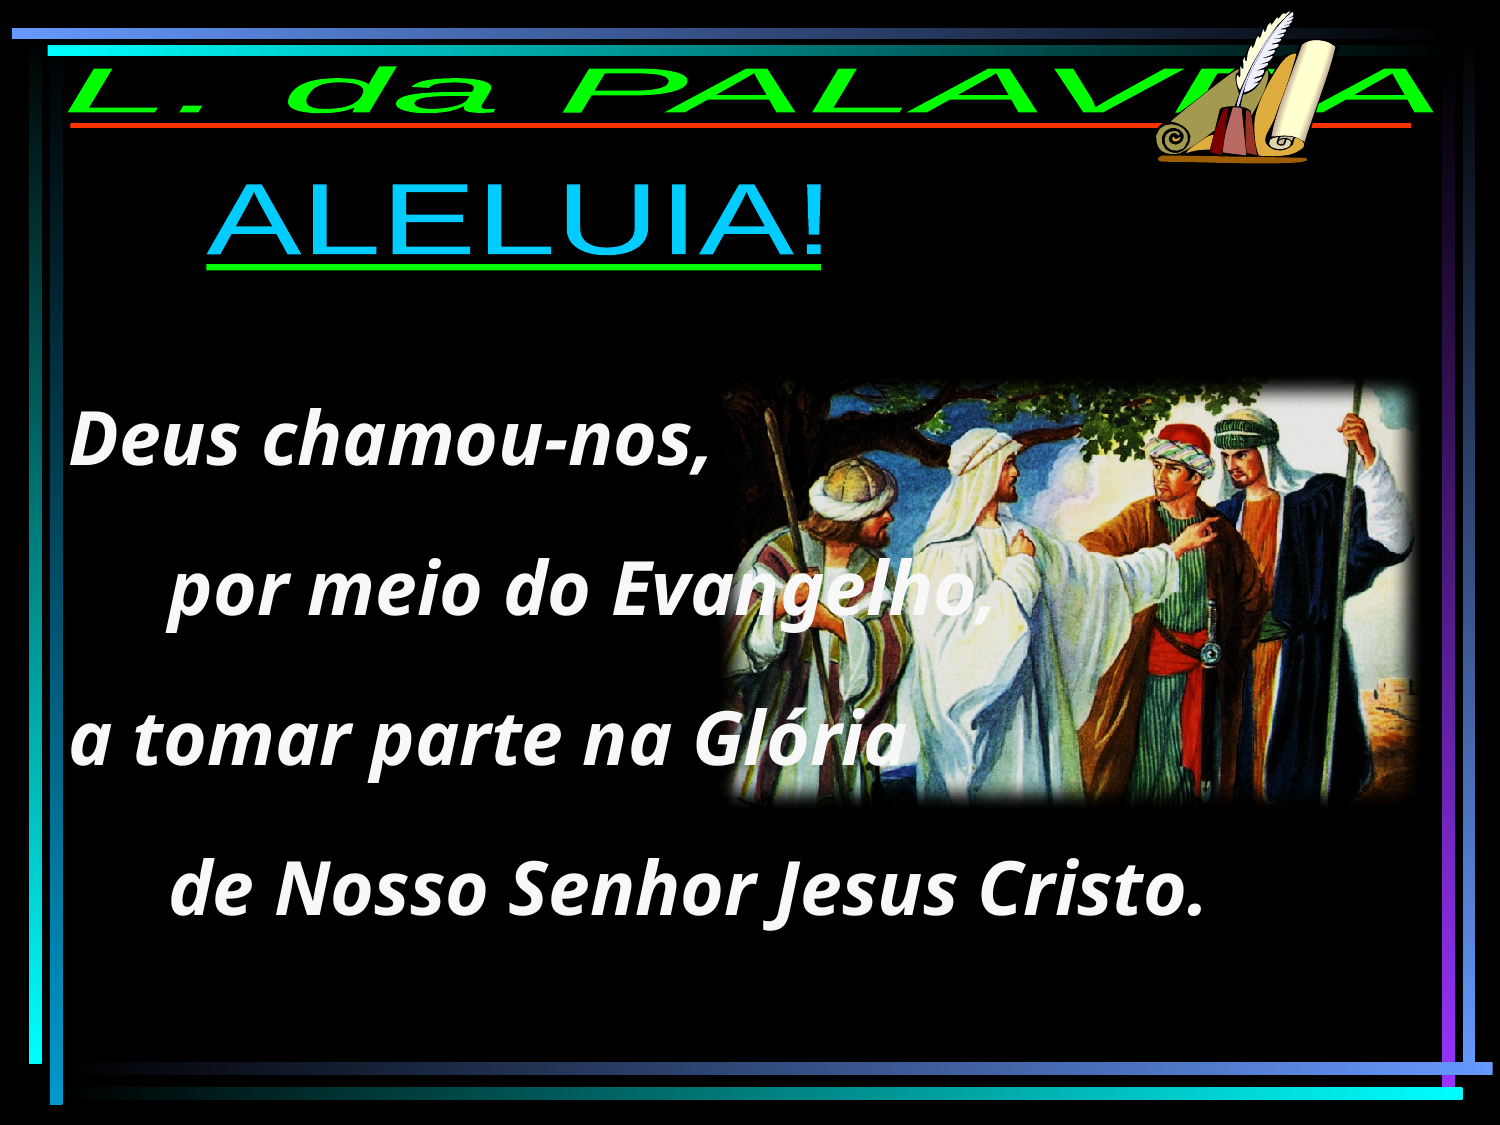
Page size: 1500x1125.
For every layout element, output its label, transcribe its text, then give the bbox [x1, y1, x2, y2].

picture [716, 373, 1424, 811]
list Deus chamou-nos, por meio do Evangelho, a tomar parte na Glória de Nosso Senhor Jesus Cristo. [53, 338, 1448, 951]
picture [1151, 6, 1343, 166]
